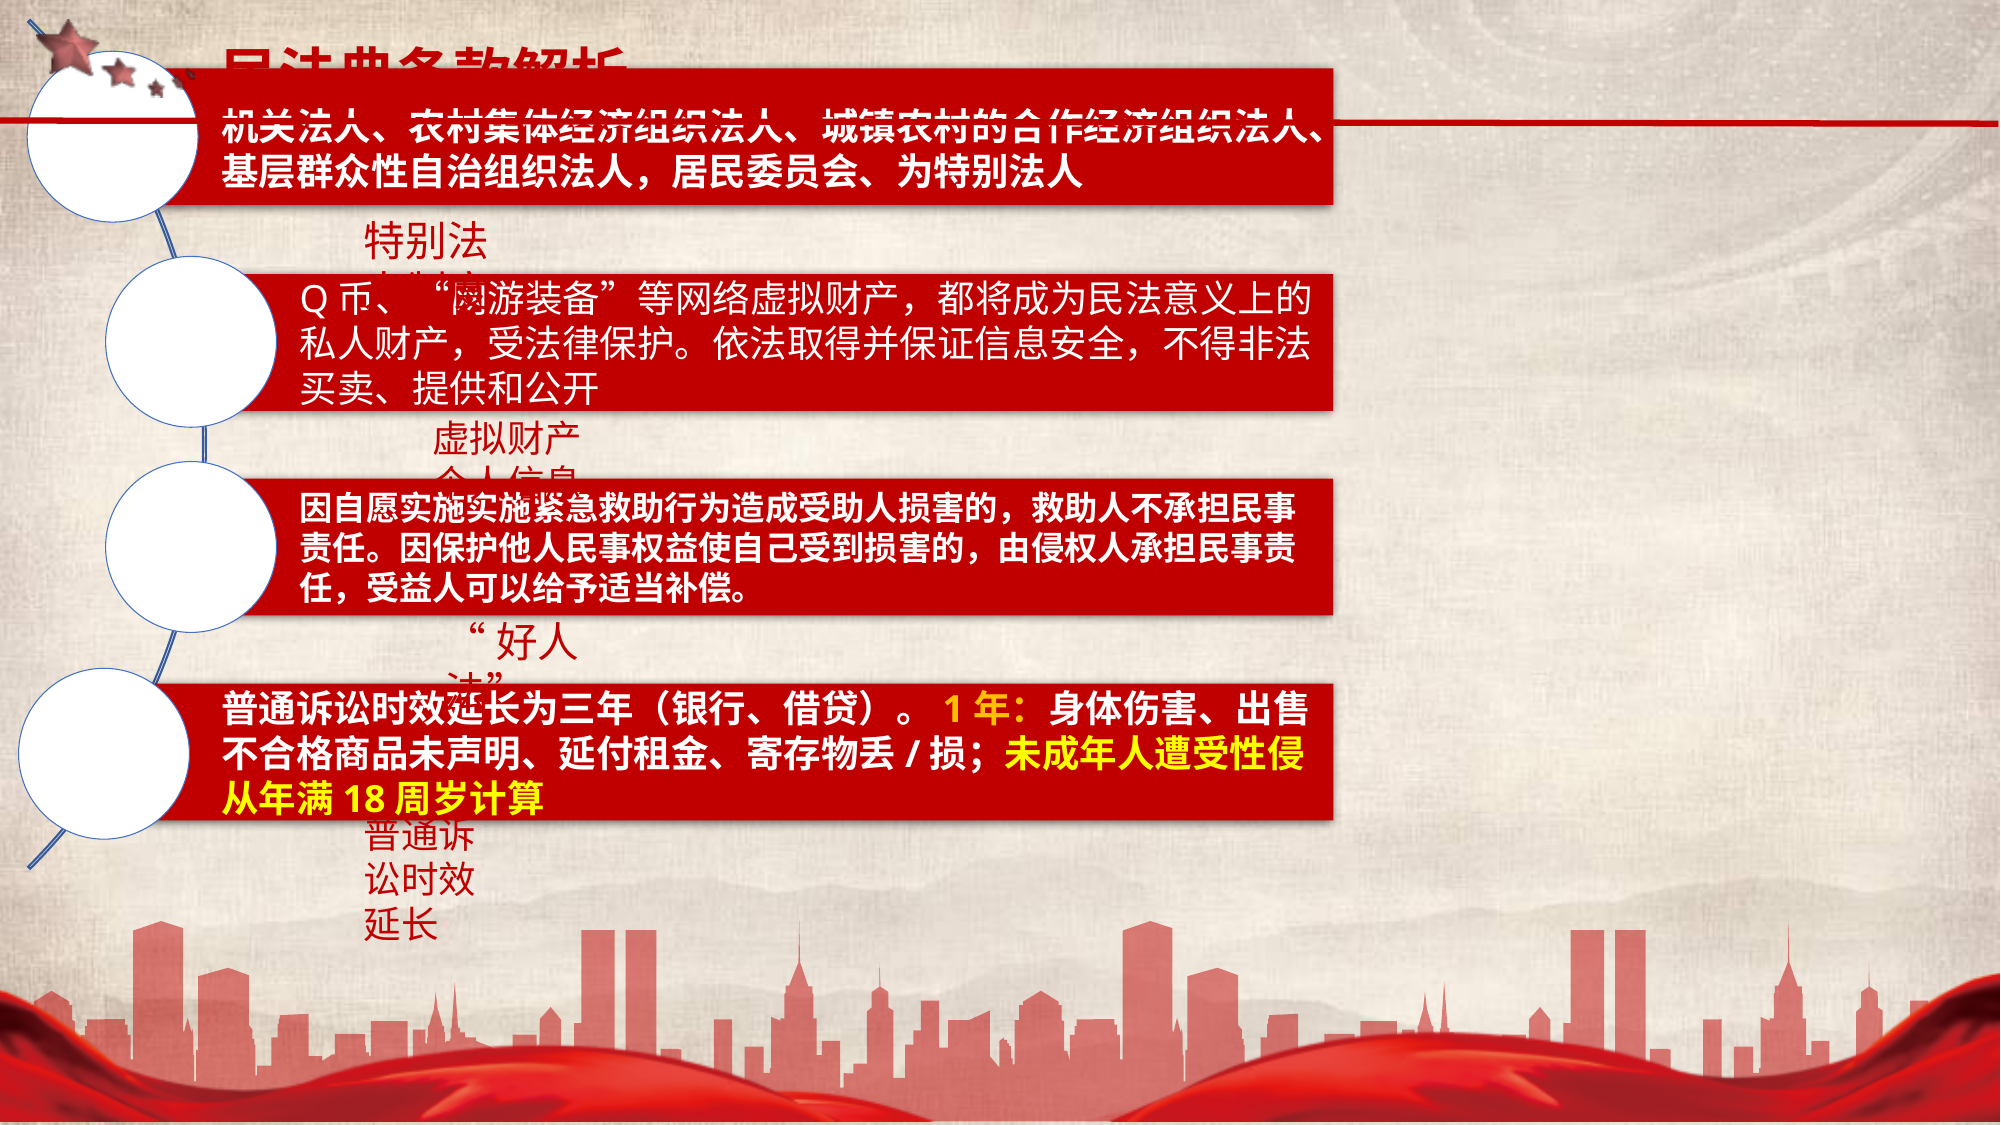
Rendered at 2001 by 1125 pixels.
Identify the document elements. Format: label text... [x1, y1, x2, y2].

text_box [0, 120, 1999, 124]
text_box 民法典条款解析 [209, 11, 911, 114]
picture [159, 616, 333, 683]
picture [160, 205, 333, 274]
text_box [333, 124, 1667, 1007]
picture [207, 411, 333, 478]
picture [0, 0, 2000, 1125]
